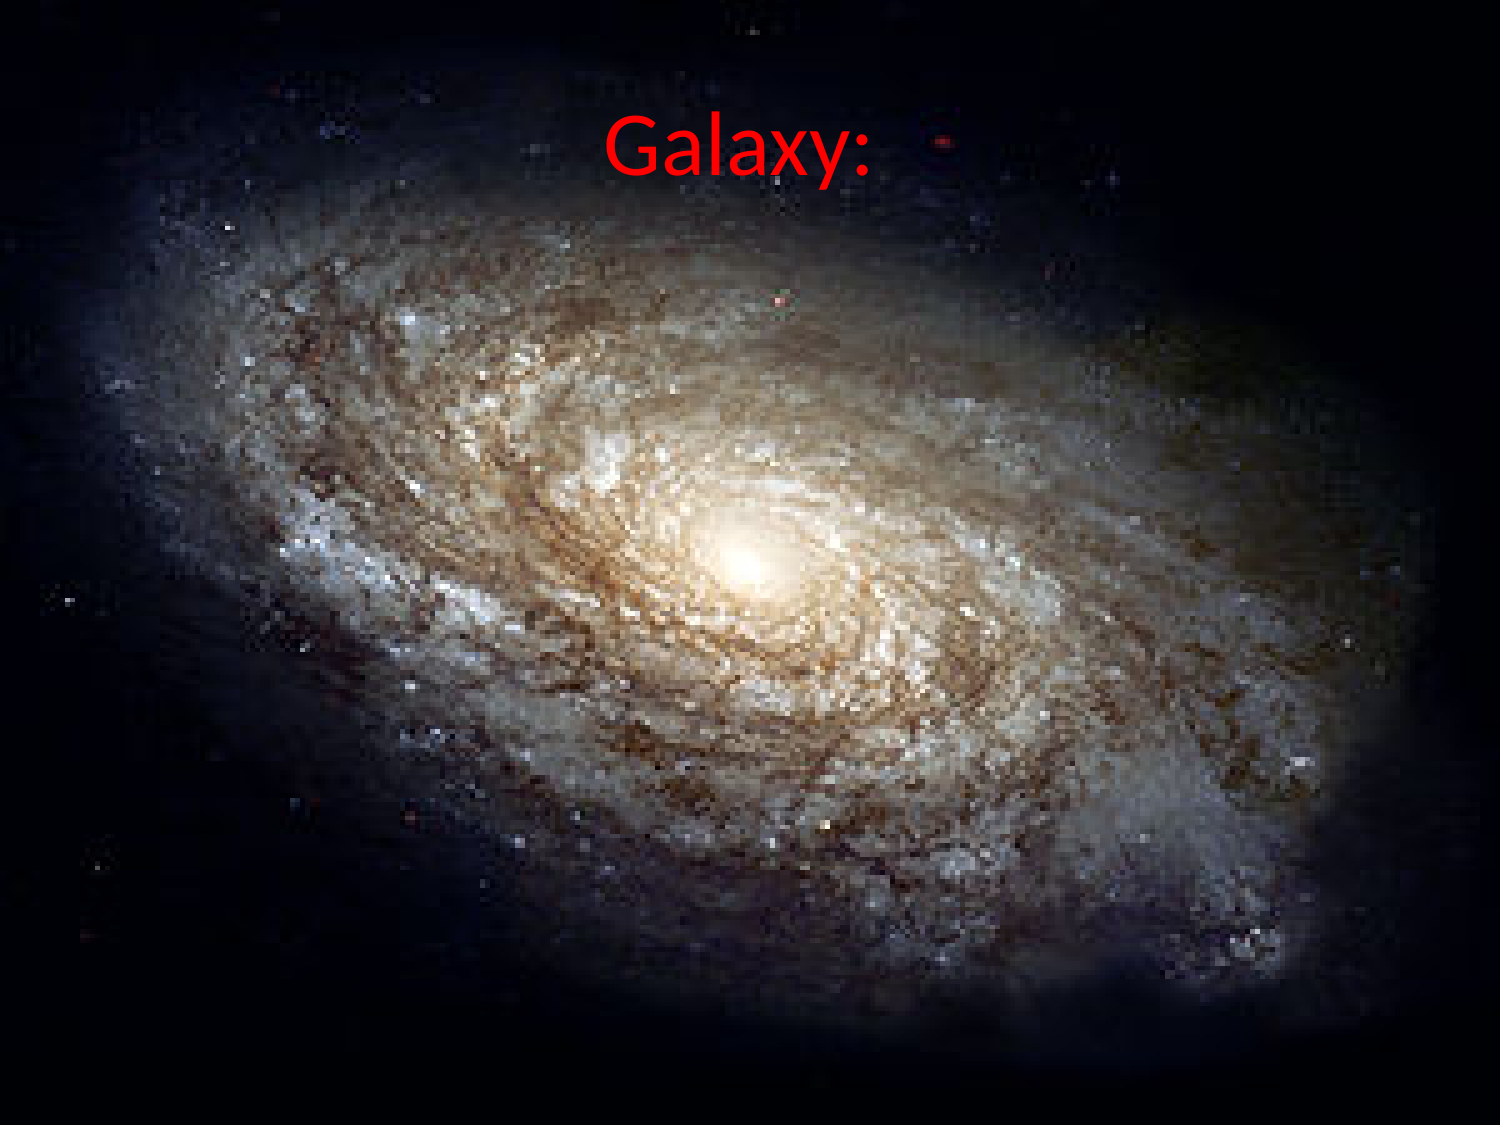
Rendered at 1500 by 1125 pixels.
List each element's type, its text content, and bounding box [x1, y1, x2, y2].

title Galaxy: [75, 45, 1425, 233]
picture [0, 0, 1500, 1125]
